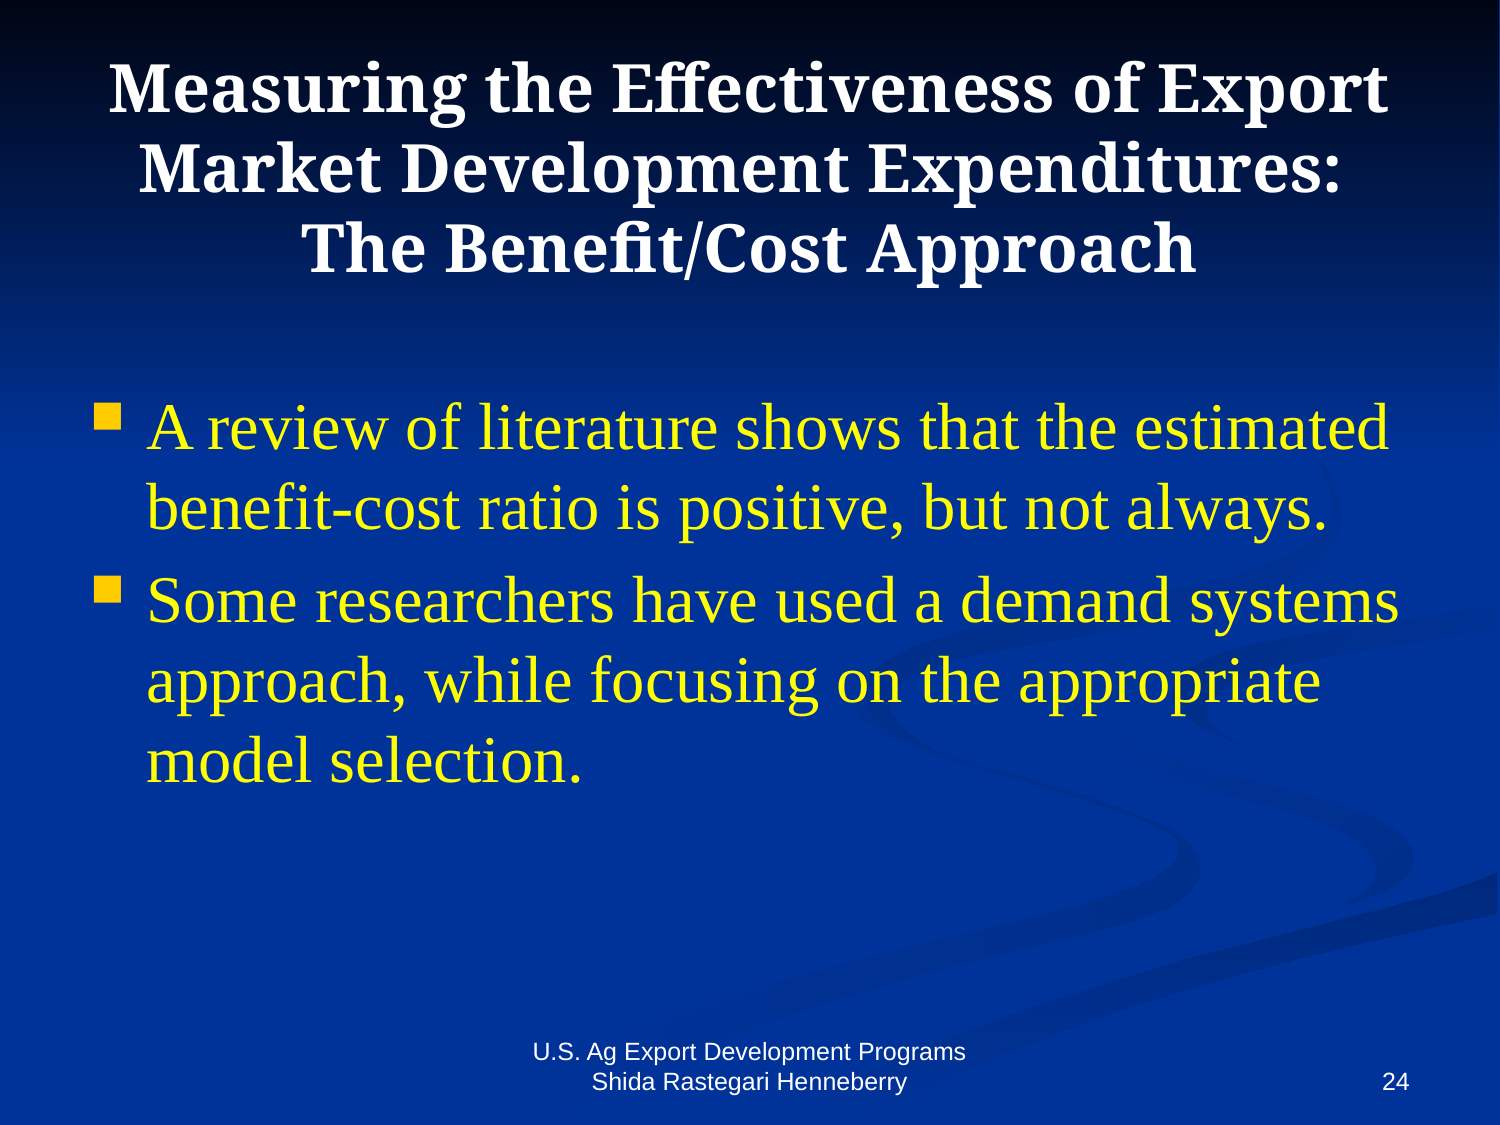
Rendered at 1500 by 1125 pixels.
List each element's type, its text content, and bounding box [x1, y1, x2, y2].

slide_number 24 [1074, 1025, 1425, 1104]
title Measuring the Effectiveness of Export Market Development Expenditures: The Benefit/Cost Approach [75, 45, 1425, 288]
footer U.S. Ag Export Development Programs Shida Rastegari Henneberry [512, 1025, 988, 1104]
list A review of literature shows that the estimated benefit-cost ratio is positive, but not always. Some researchers have used a demand systems approach, while focusing on the appropriate model selection. [75, 375, 1425, 888]
